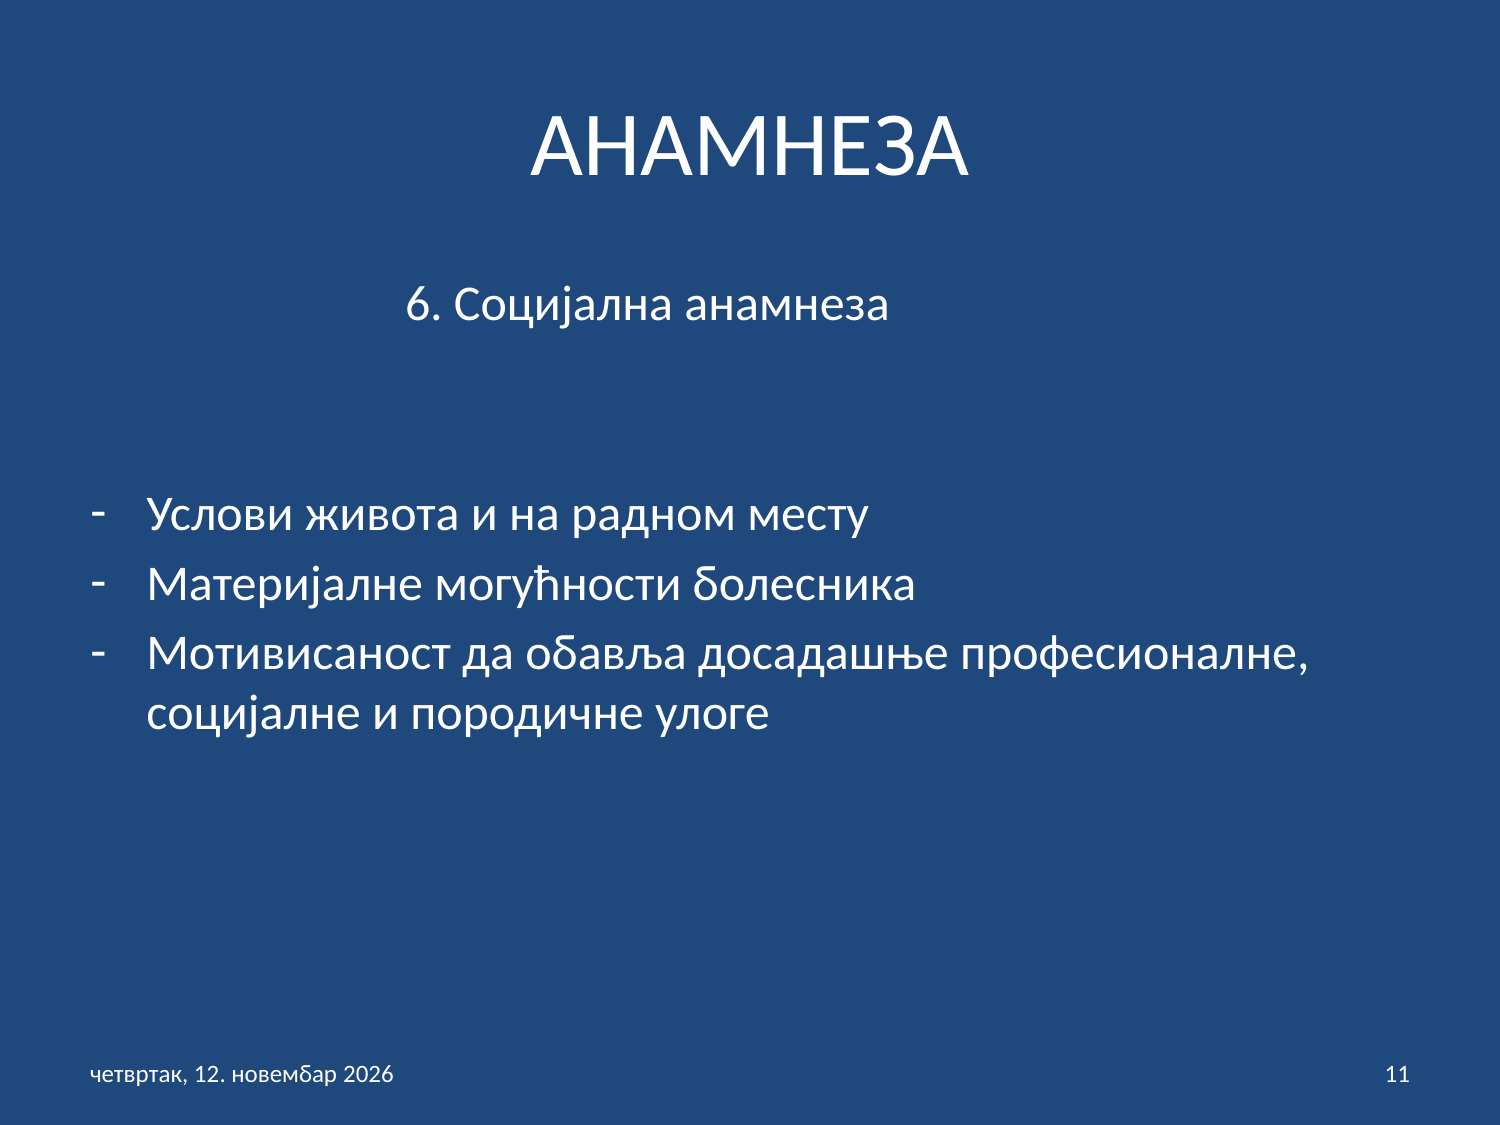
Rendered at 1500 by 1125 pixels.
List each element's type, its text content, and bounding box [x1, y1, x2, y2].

title АНАМНЕЗА [75, 45, 1425, 233]
list 6. Социјална анамнеза Услови живота и на радном месту Материјалне могућности болесника Мотивисаност да обавља досадашње професионалне, социјалне и породичне улоге [75, 262, 1425, 1005]
slide_number 11 [1074, 1042, 1425, 1103]
slide_number среда, 22. септембар 2021 [75, 1042, 425, 1103]
